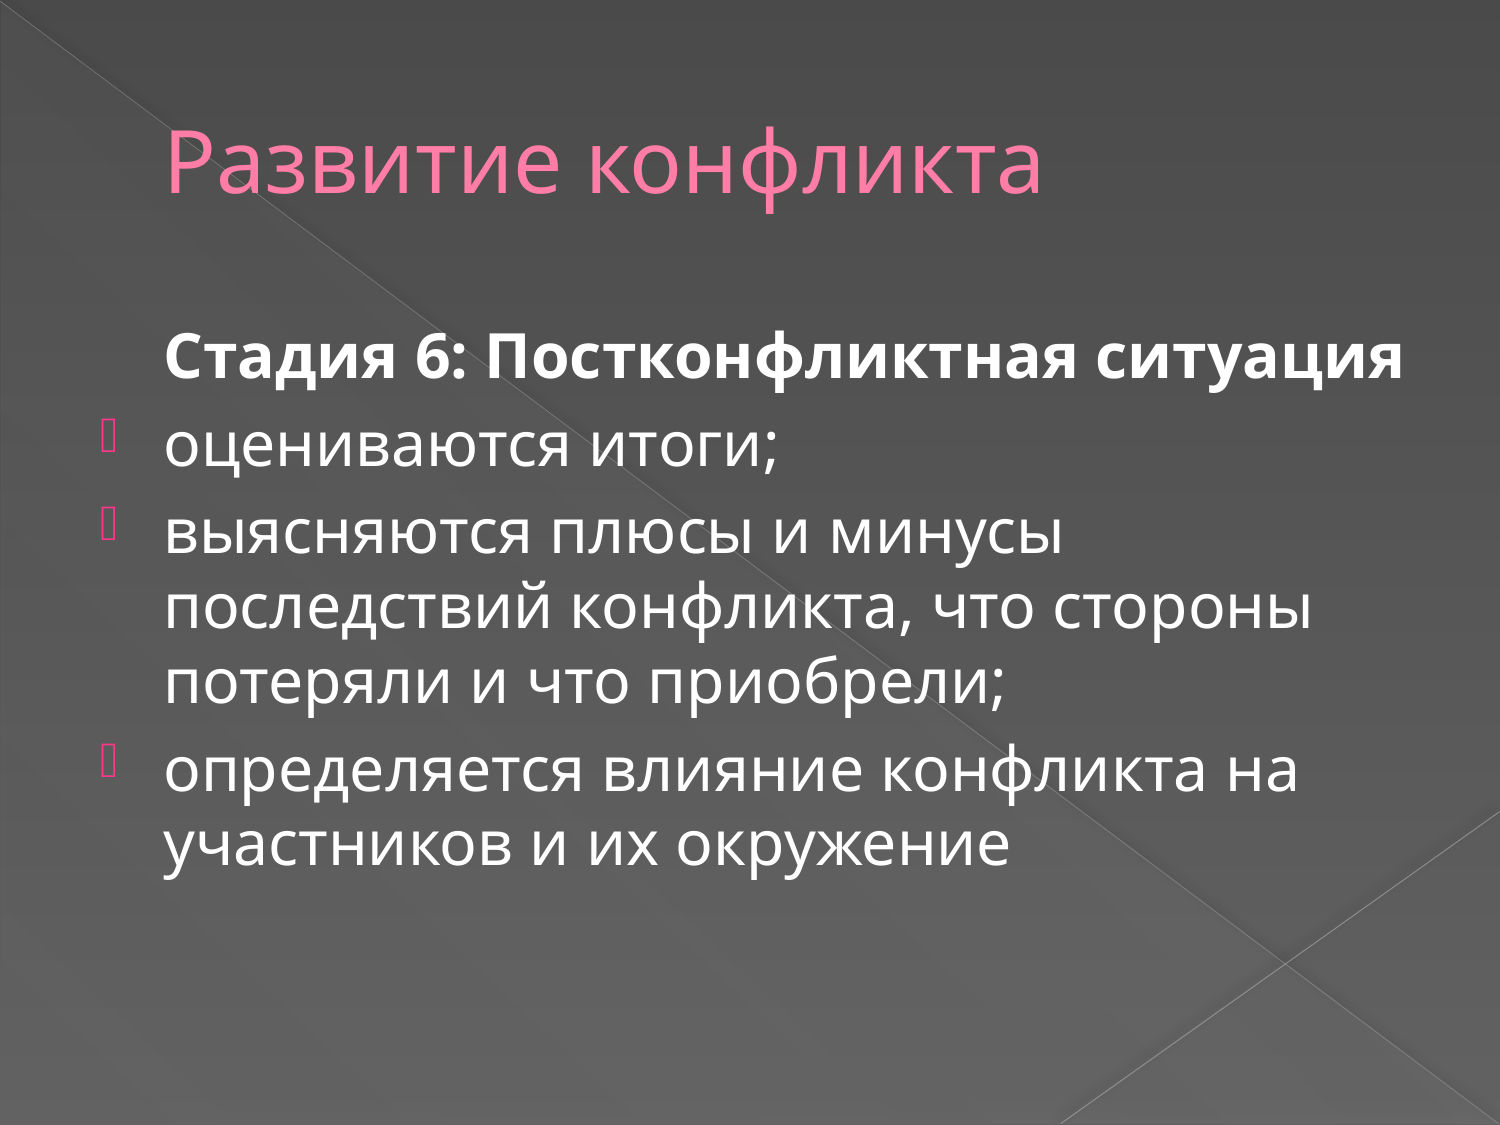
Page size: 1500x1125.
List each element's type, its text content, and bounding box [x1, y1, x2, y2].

list Стадия 6: Постконфликтная ситуация оцениваются итоги; выясняются плюсы и минусы последствий конфликта, что стороны потеряли и что приобрели; определяется влияние конфликта на участников и их окружение [75, 308, 1425, 961]
title Развитие конфликта [75, 43, 1425, 274]
